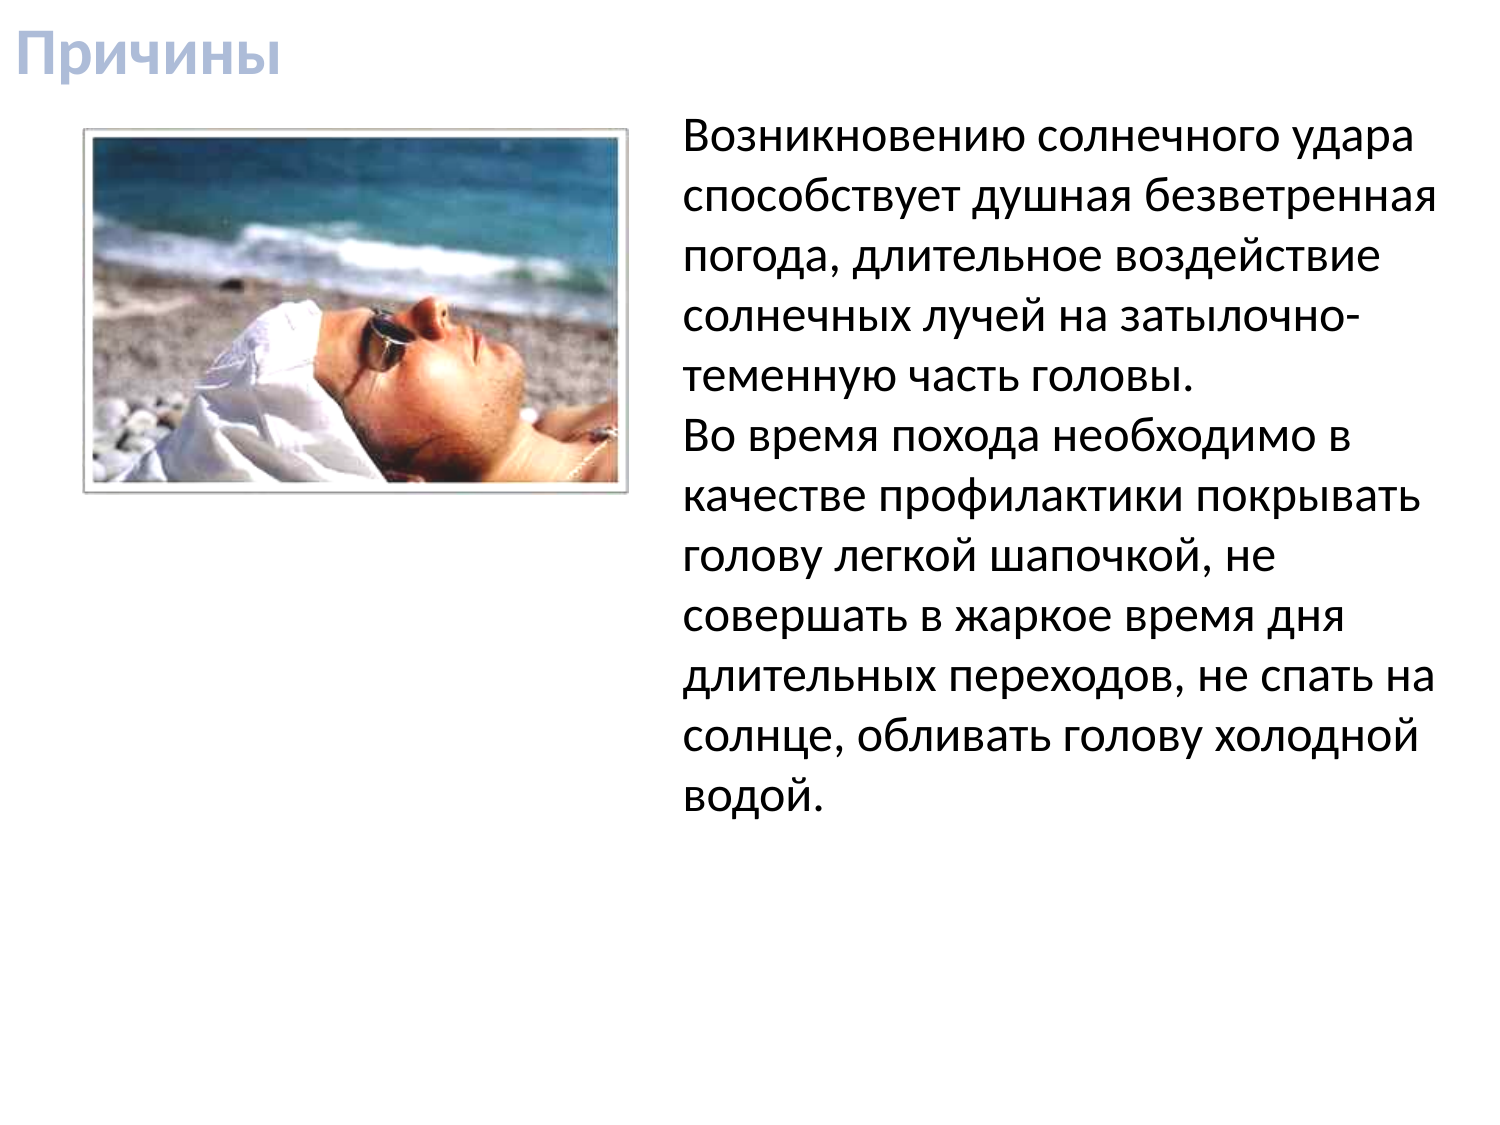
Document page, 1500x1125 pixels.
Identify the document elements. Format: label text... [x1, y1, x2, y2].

text_box Причины [0, 0, 1500, 95]
picture [81, 128, 630, 495]
text_box Возникновению солнечного удара способствует душная безветренная погода, длительное воздействие солнечных лучей на затылочно-теменную часть головы. Во время похода необходимо в качестве профилактики покрывать голову легкой шапочкой, не совершать в жаркое время дня длительных переходов, не спать на солнце, обливать голову холодной водой. [667, 93, 1465, 829]
